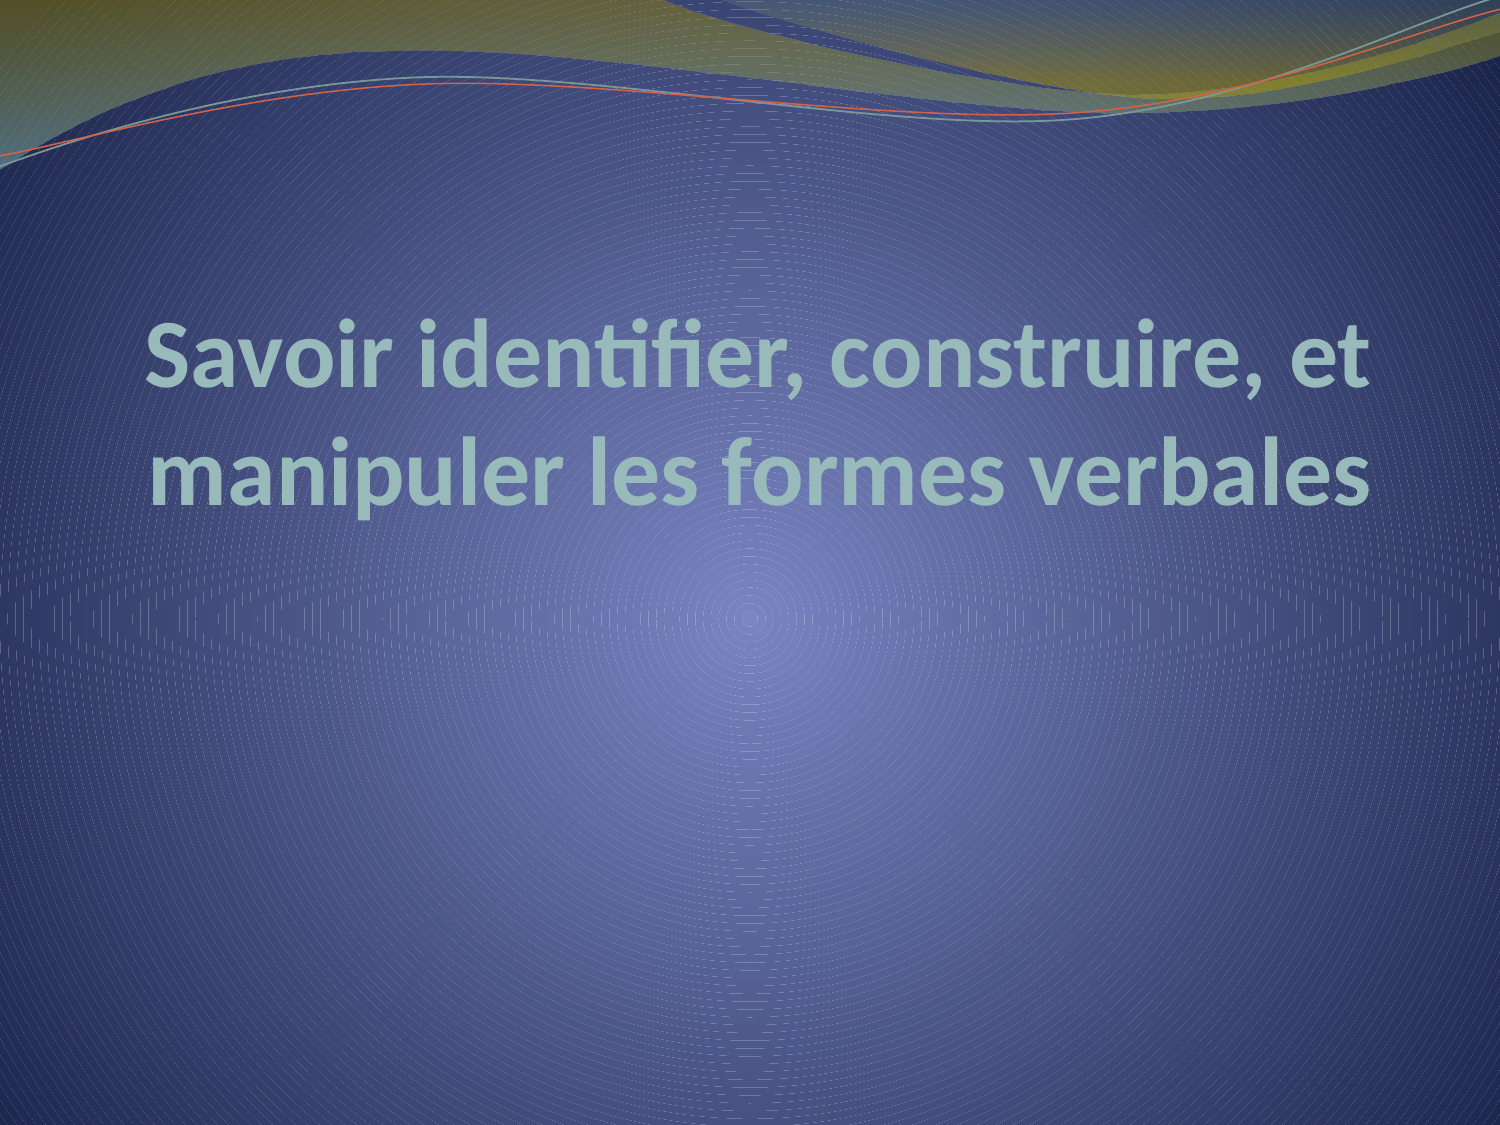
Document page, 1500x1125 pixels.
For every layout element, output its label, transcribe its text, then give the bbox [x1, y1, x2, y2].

title Savoir identifier, construire, et manipuler les formes verbales [87, 224, 1376, 525]
